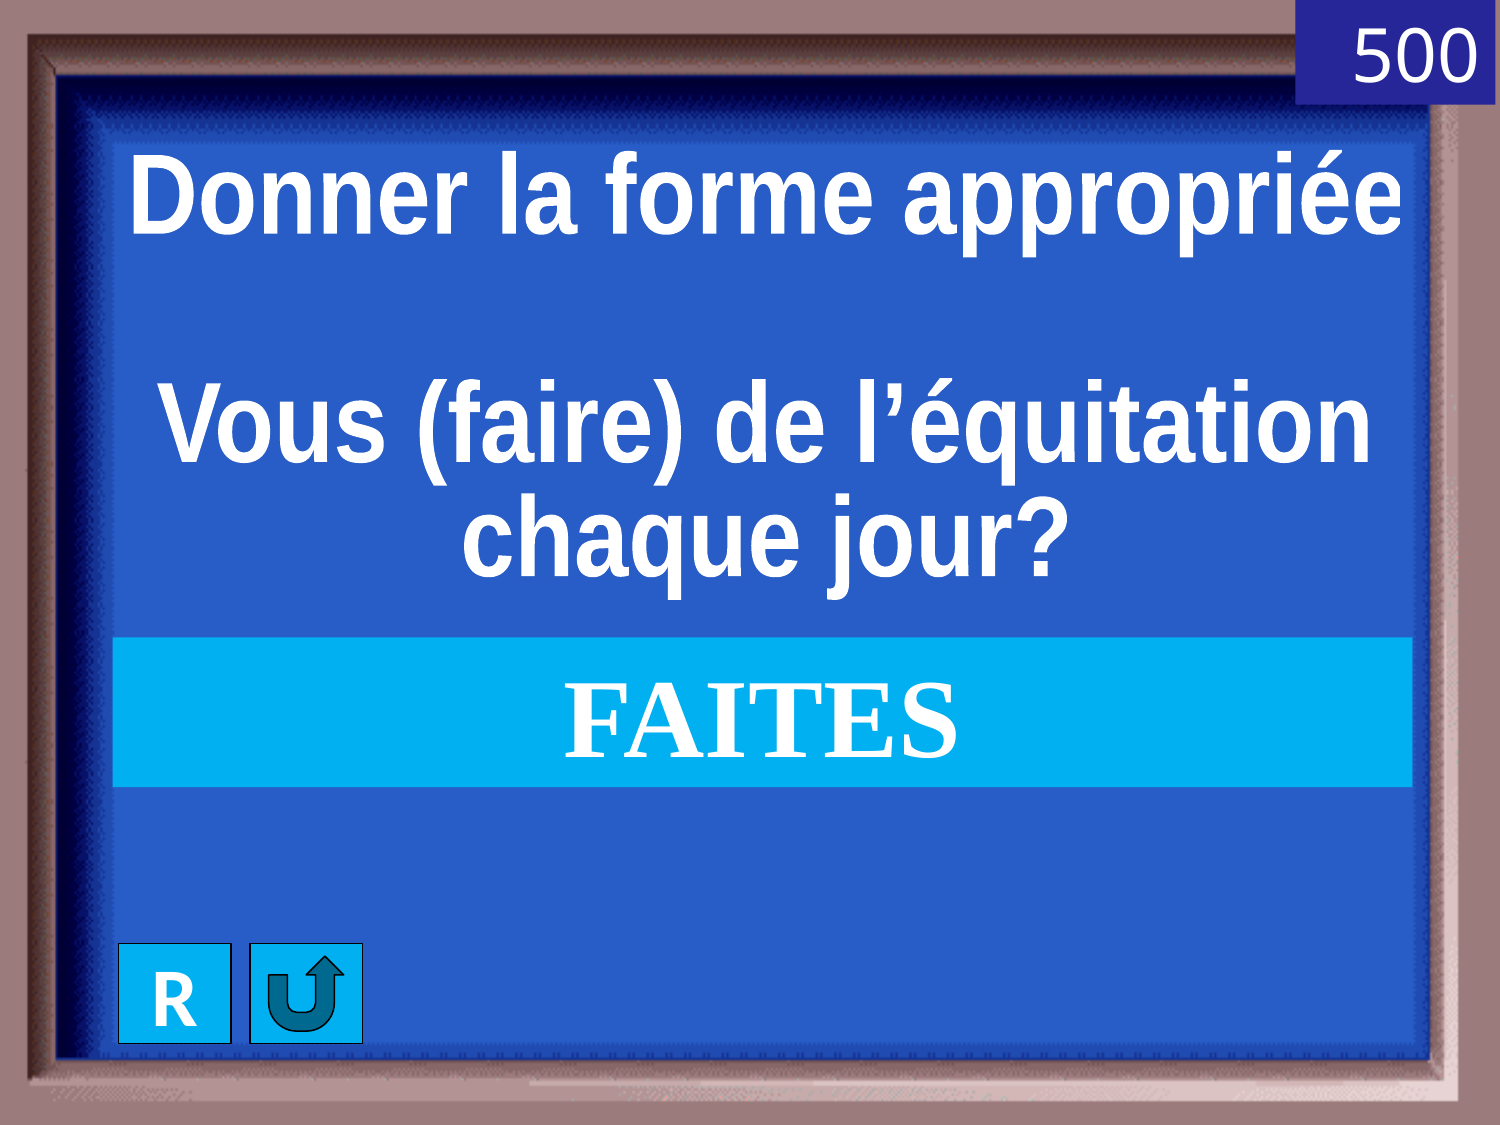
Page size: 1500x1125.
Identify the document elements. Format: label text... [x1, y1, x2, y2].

text_box [249, 943, 363, 1044]
picture [0, 0, 1500, 1125]
text_box 500 [1295, 0, 1496, 105]
text_box FAITES [112, 637, 1413, 788]
text_box R [118, 943, 232, 1044]
